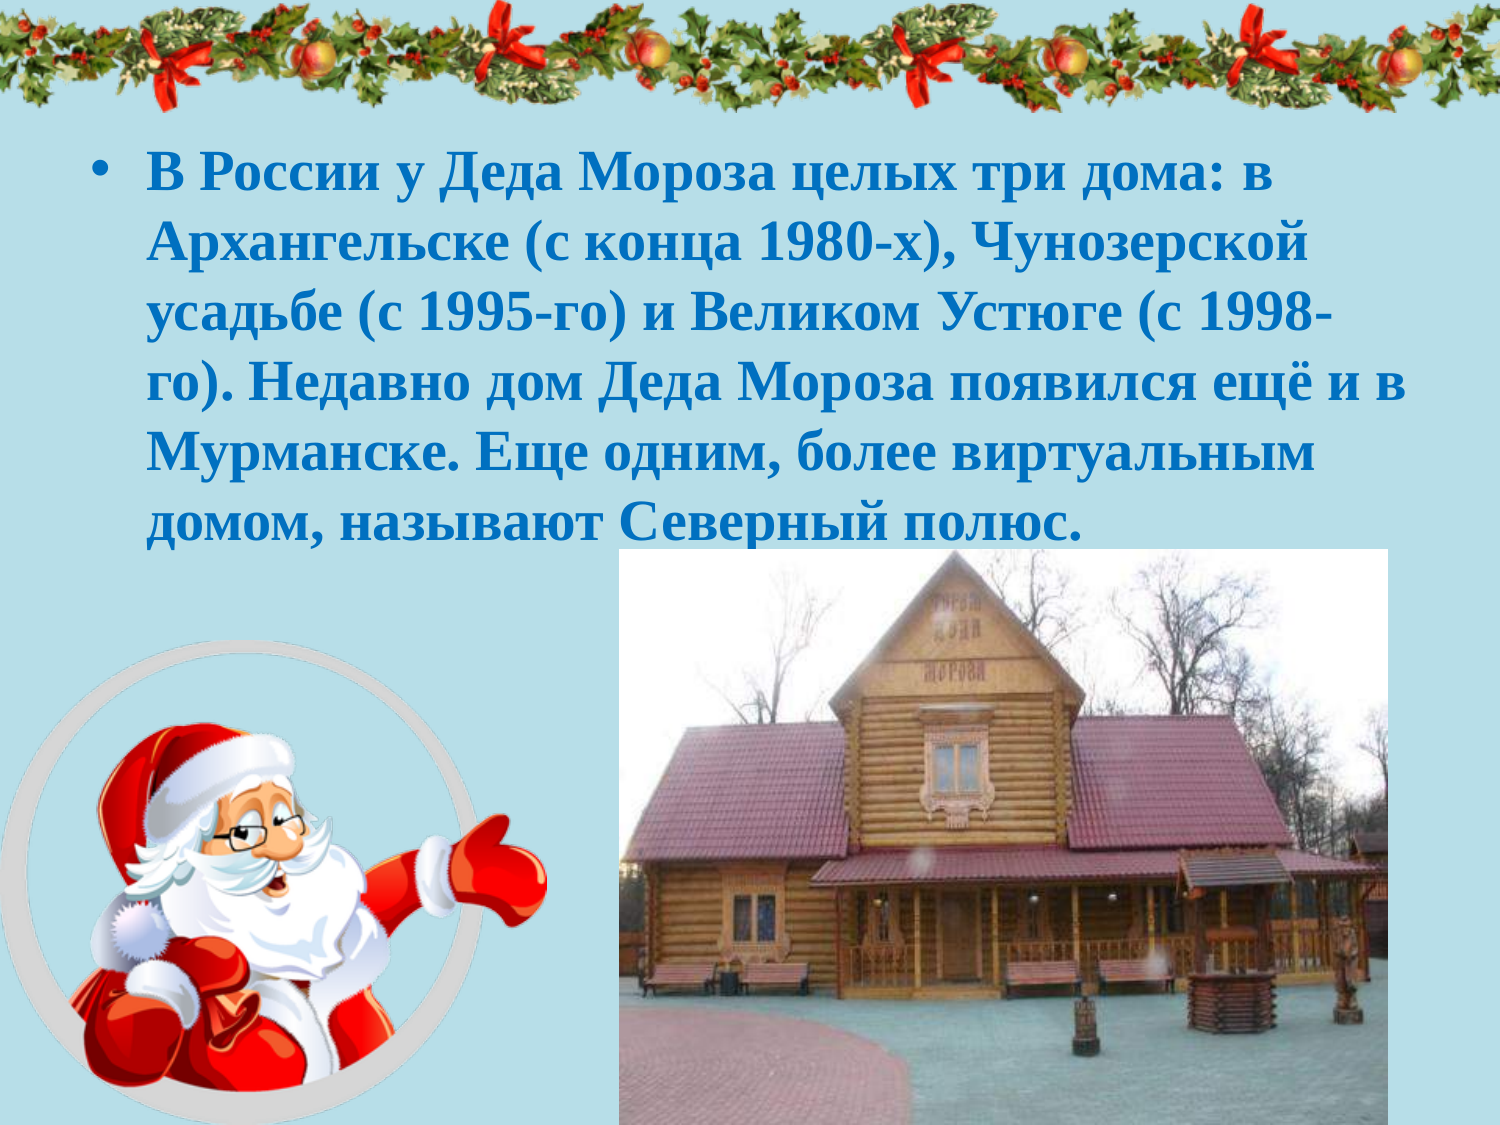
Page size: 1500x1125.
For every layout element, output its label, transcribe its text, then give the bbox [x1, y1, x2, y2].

picture [0, 640, 547, 1125]
list В России у Деда Мороза целых три дома: в Архангельске (с конца 1980-х), Чунозерской усадьбе (с 1995-го) и Великом Устюге (с 1998-го). Недавно дом Деда Мороза появился ещё и в Мурманске. Еще одним, более виртуальным домом, называют Северный полюс. [74, 124, 1426, 868]
picture [619, 549, 1388, 1125]
picture [0, 0, 1500, 113]
